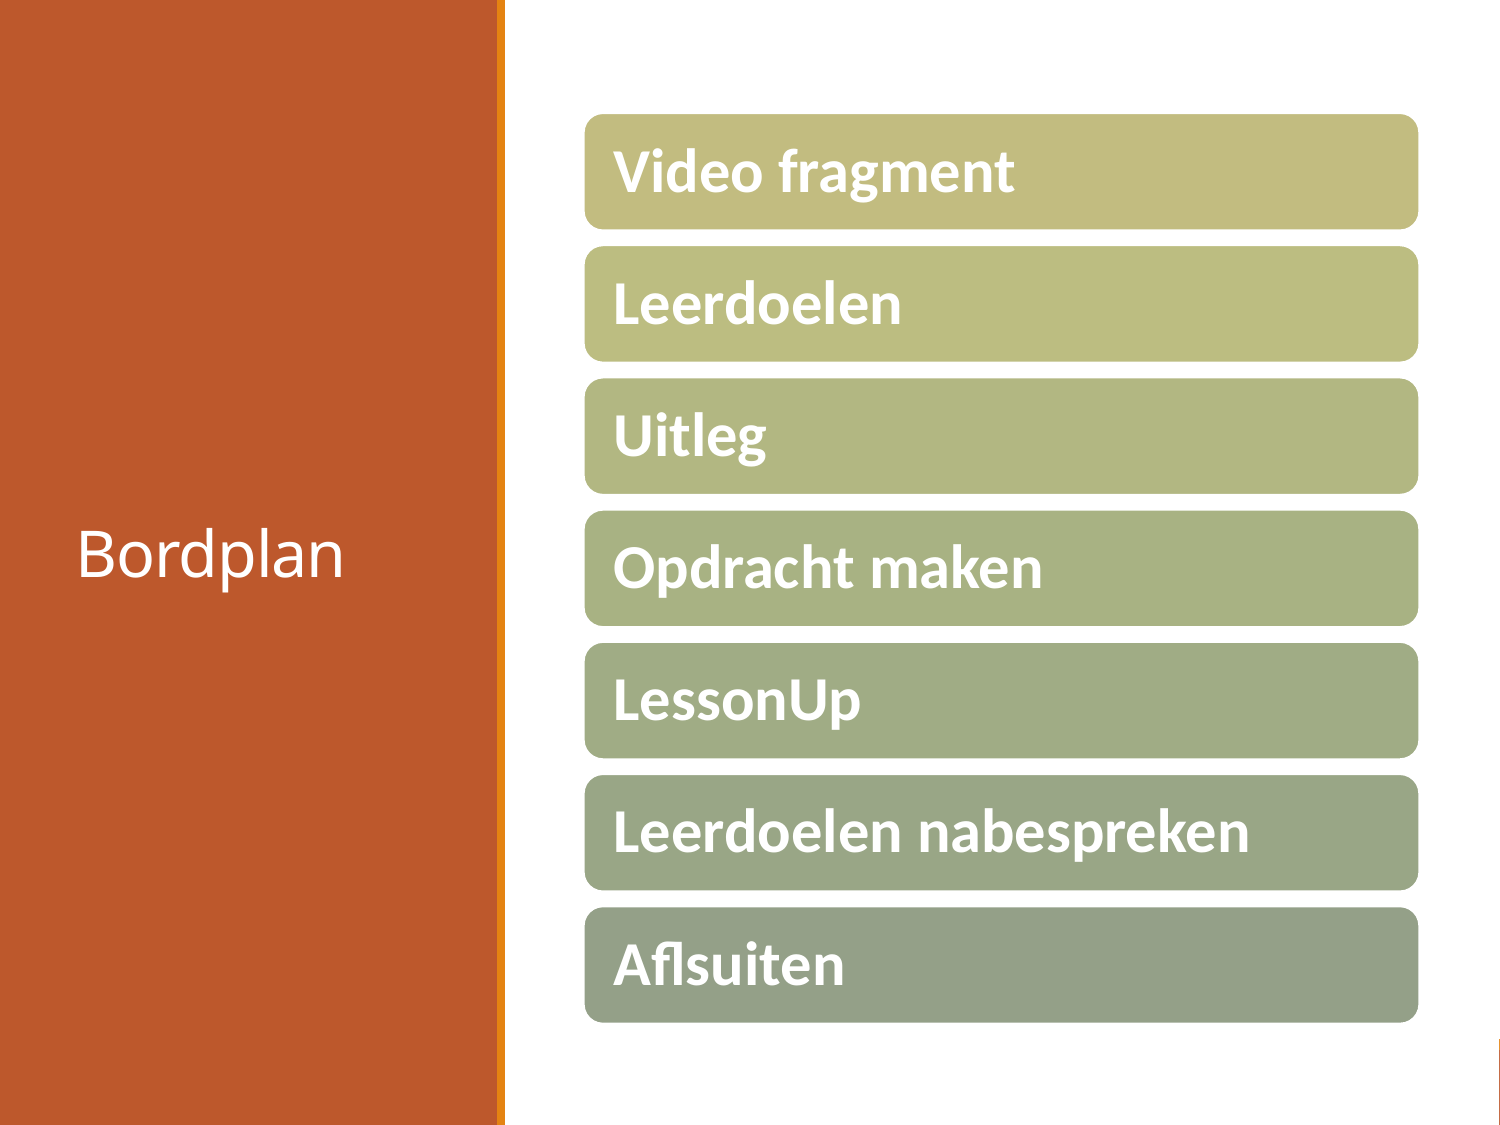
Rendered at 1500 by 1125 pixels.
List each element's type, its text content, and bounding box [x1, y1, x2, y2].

text_box [0, 0, 496, 1125]
title Bordplan [60, 84, 441, 1032]
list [582, 104, 1421, 1033]
text_box [496, 0, 506, 1125]
text_box [506, 0, 1500, 1125]
